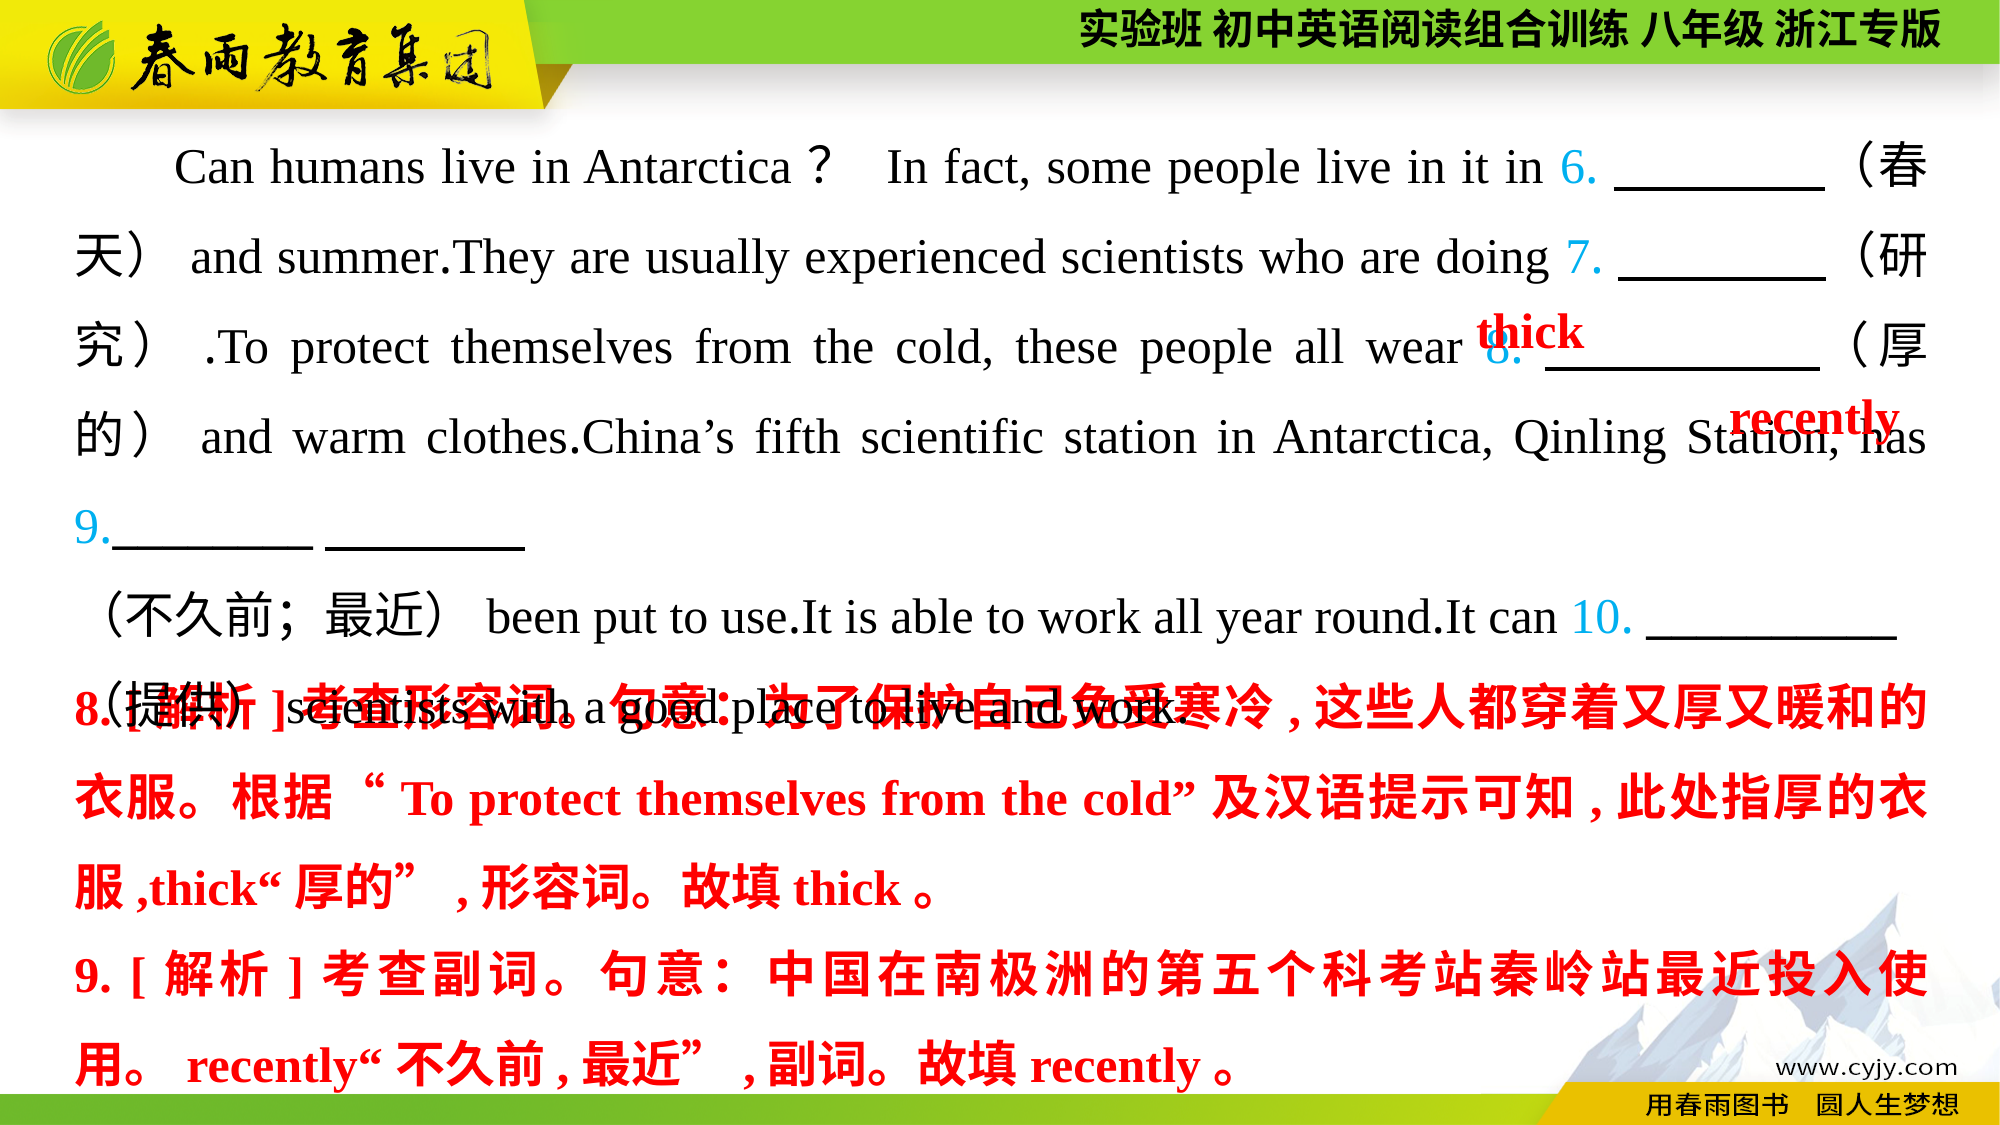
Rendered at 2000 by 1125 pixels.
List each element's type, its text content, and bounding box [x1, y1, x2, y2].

picture [0, 0, 2000, 1125]
list Can humans live in Antarctica？ In fact, some people live in it in 6. （春天）and summer.They are usually experienced scientists who are doing 7. （研究）.To protect themselves from the cold, these people all wear 8. （厚的）and warm clothes.China’s fifth scientific station in Antarctica, Qinling Station, has 9.________ （不久前；最近）been put to use.It is able to work all year round.It can 10. __________ （提供）scientists with a good place to live and work. [59, 95, 1944, 657]
text_box 9. [解析]考查副词。句意：中国在南极洲的第五个科考站秦岭站最近投入使用。recently“不久前,最近”,副词。故填recently。 [59, 923, 1944, 1101]
text_box 8. [解析]考查形容词。句意：为了保护自己免受寒冷,这些人都穿着又厚又暖和的衣服。根据“To protect themselves from the cold”及汉语提示可知,此处指厚的衣服,thick“厚的”,形容词。故填thick。 [59, 657, 1944, 923]
text_box recently [1713, 377, 1916, 453]
text_box thick [1461, 291, 1600, 366]
